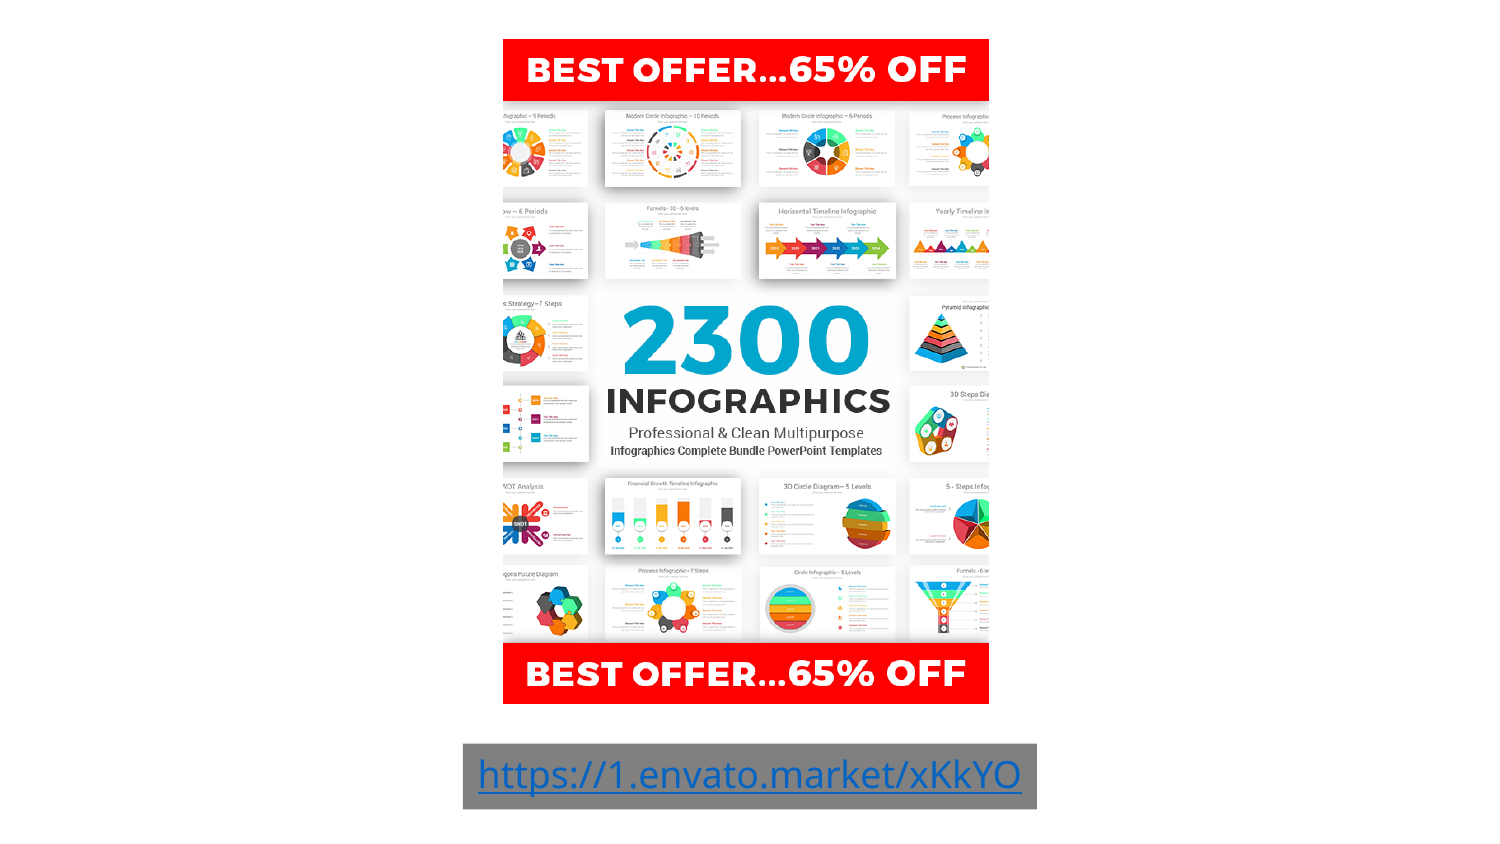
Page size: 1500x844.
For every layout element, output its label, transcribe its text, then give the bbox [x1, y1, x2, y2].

text_box https://1.envato.market/xKkYO [462, 743, 1037, 810]
picture [502, 39, 989, 704]
